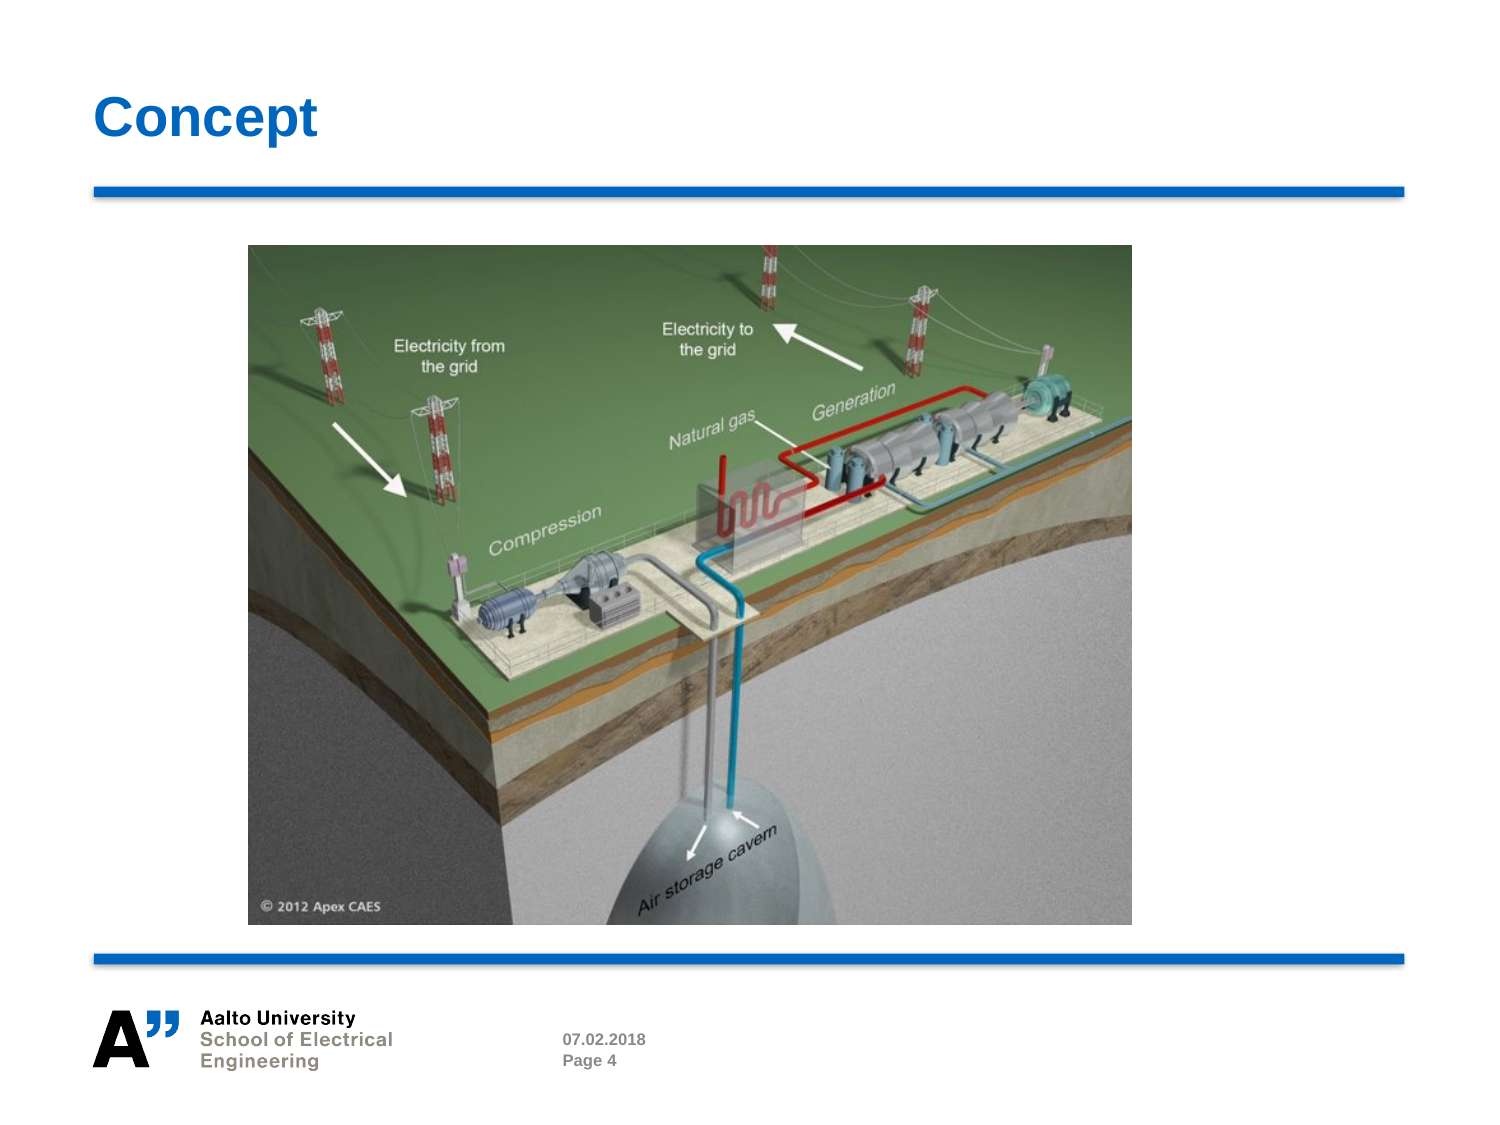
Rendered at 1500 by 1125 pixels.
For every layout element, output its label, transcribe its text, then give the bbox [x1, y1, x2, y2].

picture [35, 953, 449, 1125]
picture [248, 245, 1132, 925]
title Concept [93, 80, 1369, 228]
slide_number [562, 1029, 816, 1050]
slide_number Page 4 [562, 1050, 816, 1071]
